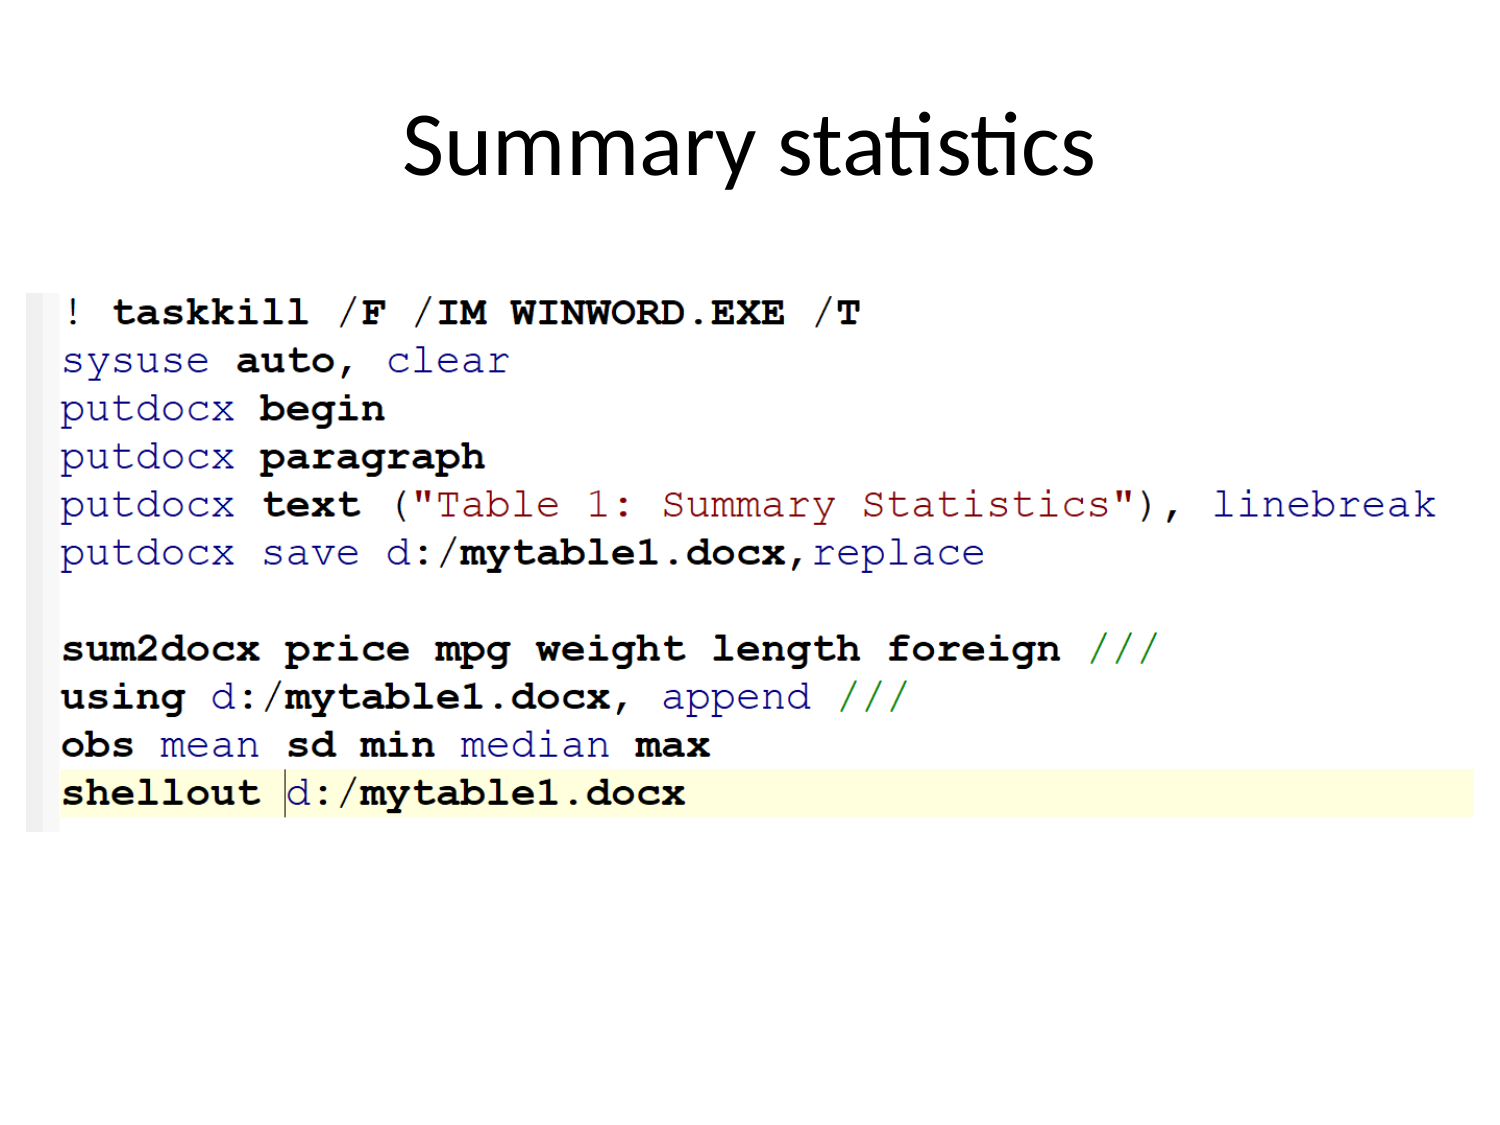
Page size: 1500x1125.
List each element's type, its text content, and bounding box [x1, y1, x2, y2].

title Summary statistics [75, 45, 1425, 233]
picture [26, 293, 1474, 832]
